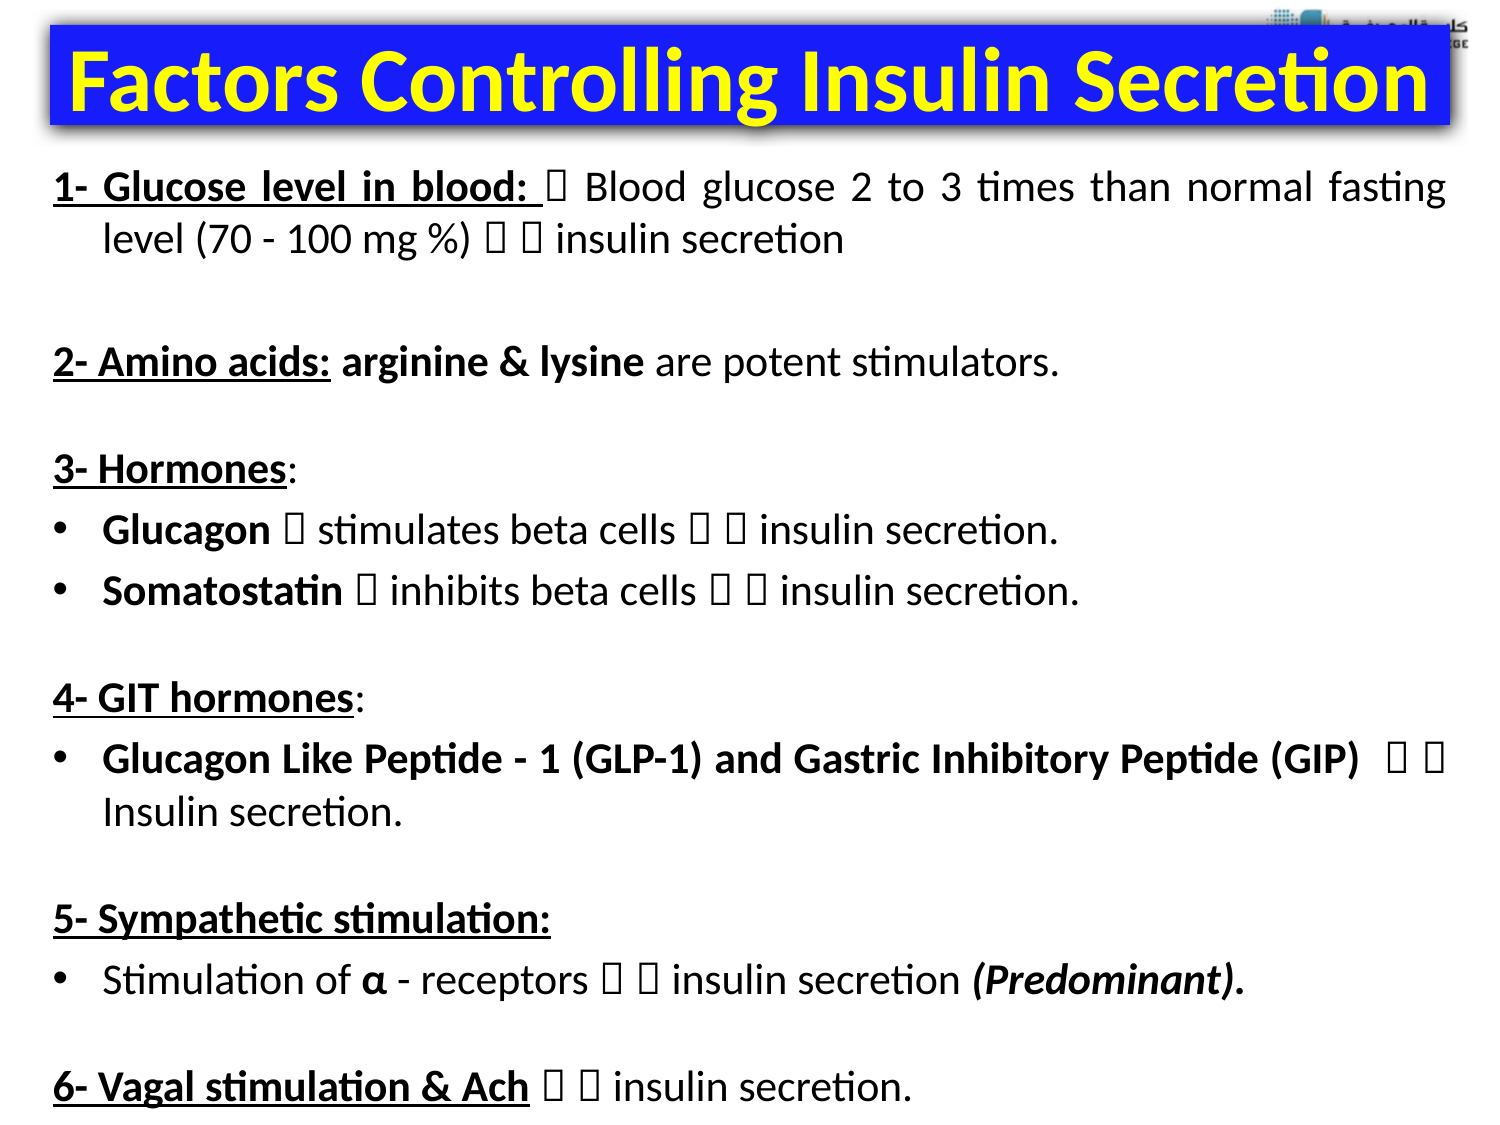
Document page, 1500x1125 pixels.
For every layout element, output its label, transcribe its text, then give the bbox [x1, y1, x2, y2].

title Factors Controlling Insulin Secretion [50, 24, 1450, 125]
list 1- Glucose level in blood:  Blood glucose 2 to 3 times than normal fasting level (70 - 100 mg %)   insulin secretion 2- Amino acids: arginine & lysine are potent stimulators. 3- Hormones: Glucagon  stimulates beta cells   insulin secretion. Somatostatin  inhibits beta cells   insulin secretion. 4- GIT hormones: Glucagon Like Peptide - 1 (GLP-1) and Gastric Inhibitory Peptide (GIP)   Insulin secretion. 5- Sympathetic stimulation: Stimulation of α - receptors   insulin secretion (Predominant). 6- Vagal stimulation & Ach   insulin secretion. [37, 149, 1463, 1125]
picture [1262, 0, 1473, 65]
